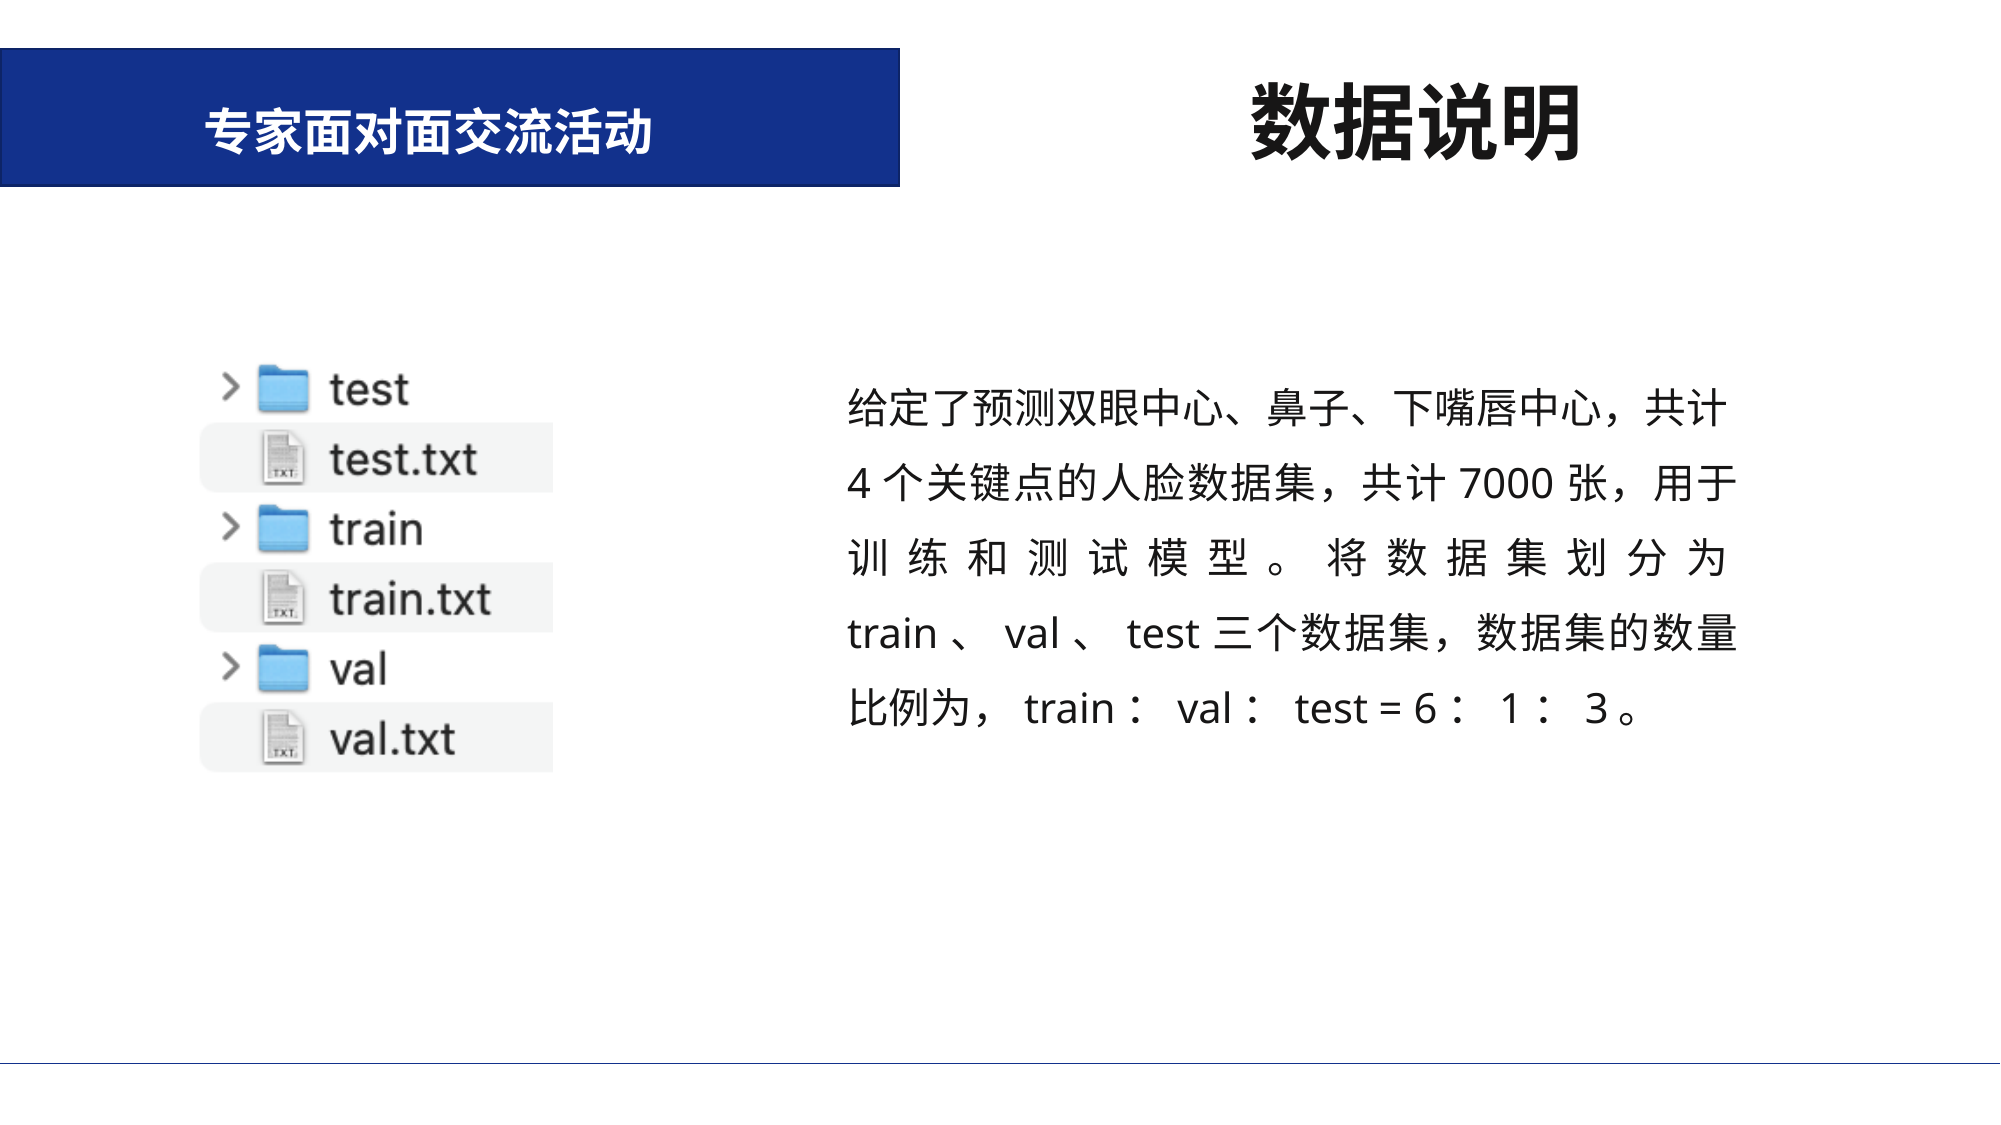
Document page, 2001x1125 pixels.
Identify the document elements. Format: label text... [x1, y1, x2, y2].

text_box 给定了预测双眼中心、鼻子、下嘴唇中心，共计4个关键点的人脸数据集，共计7000张，用于训练和测试模型。将数据集划分为train、val、test三个数据集，数据集的数量比例为，train：val：test = 6：1：3。 [832, 349, 1754, 780]
text_box 数据说明 [915, 63, 1917, 178]
text_box 专家面对面交流活动 [188, 80, 884, 168]
text_box [0, 48, 900, 187]
picture [186, 339, 553, 790]
